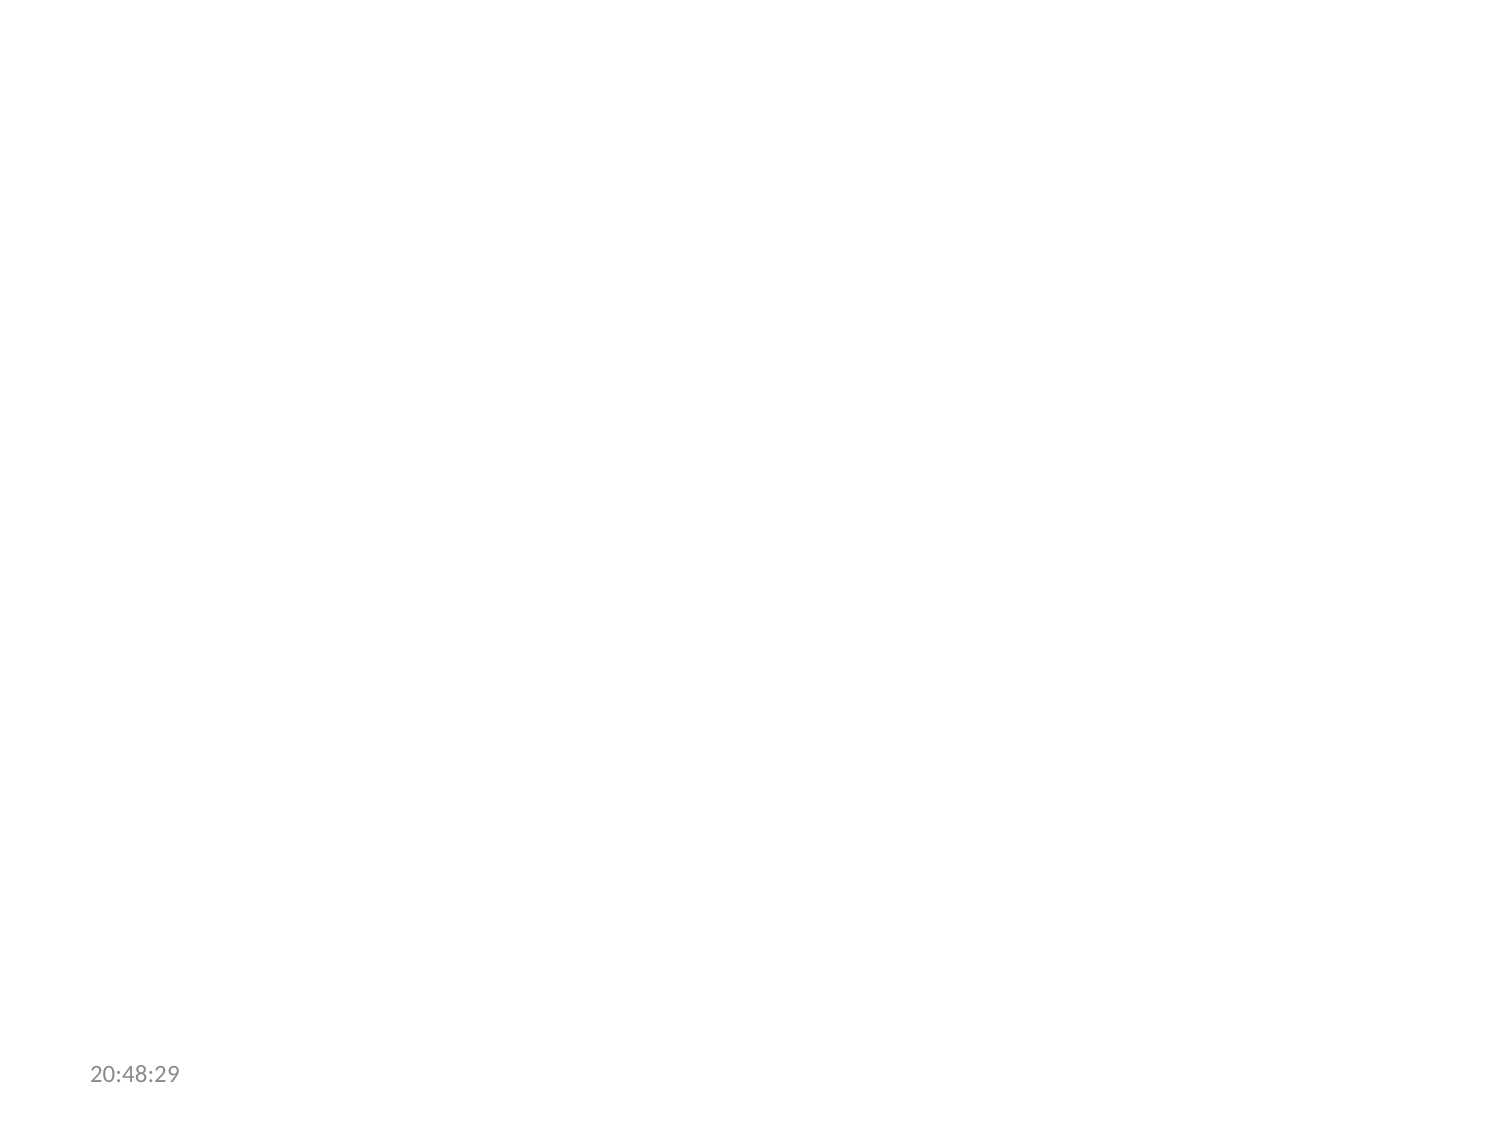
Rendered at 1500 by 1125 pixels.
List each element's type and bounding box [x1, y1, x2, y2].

slide_number [75, 1042, 425, 1103]
